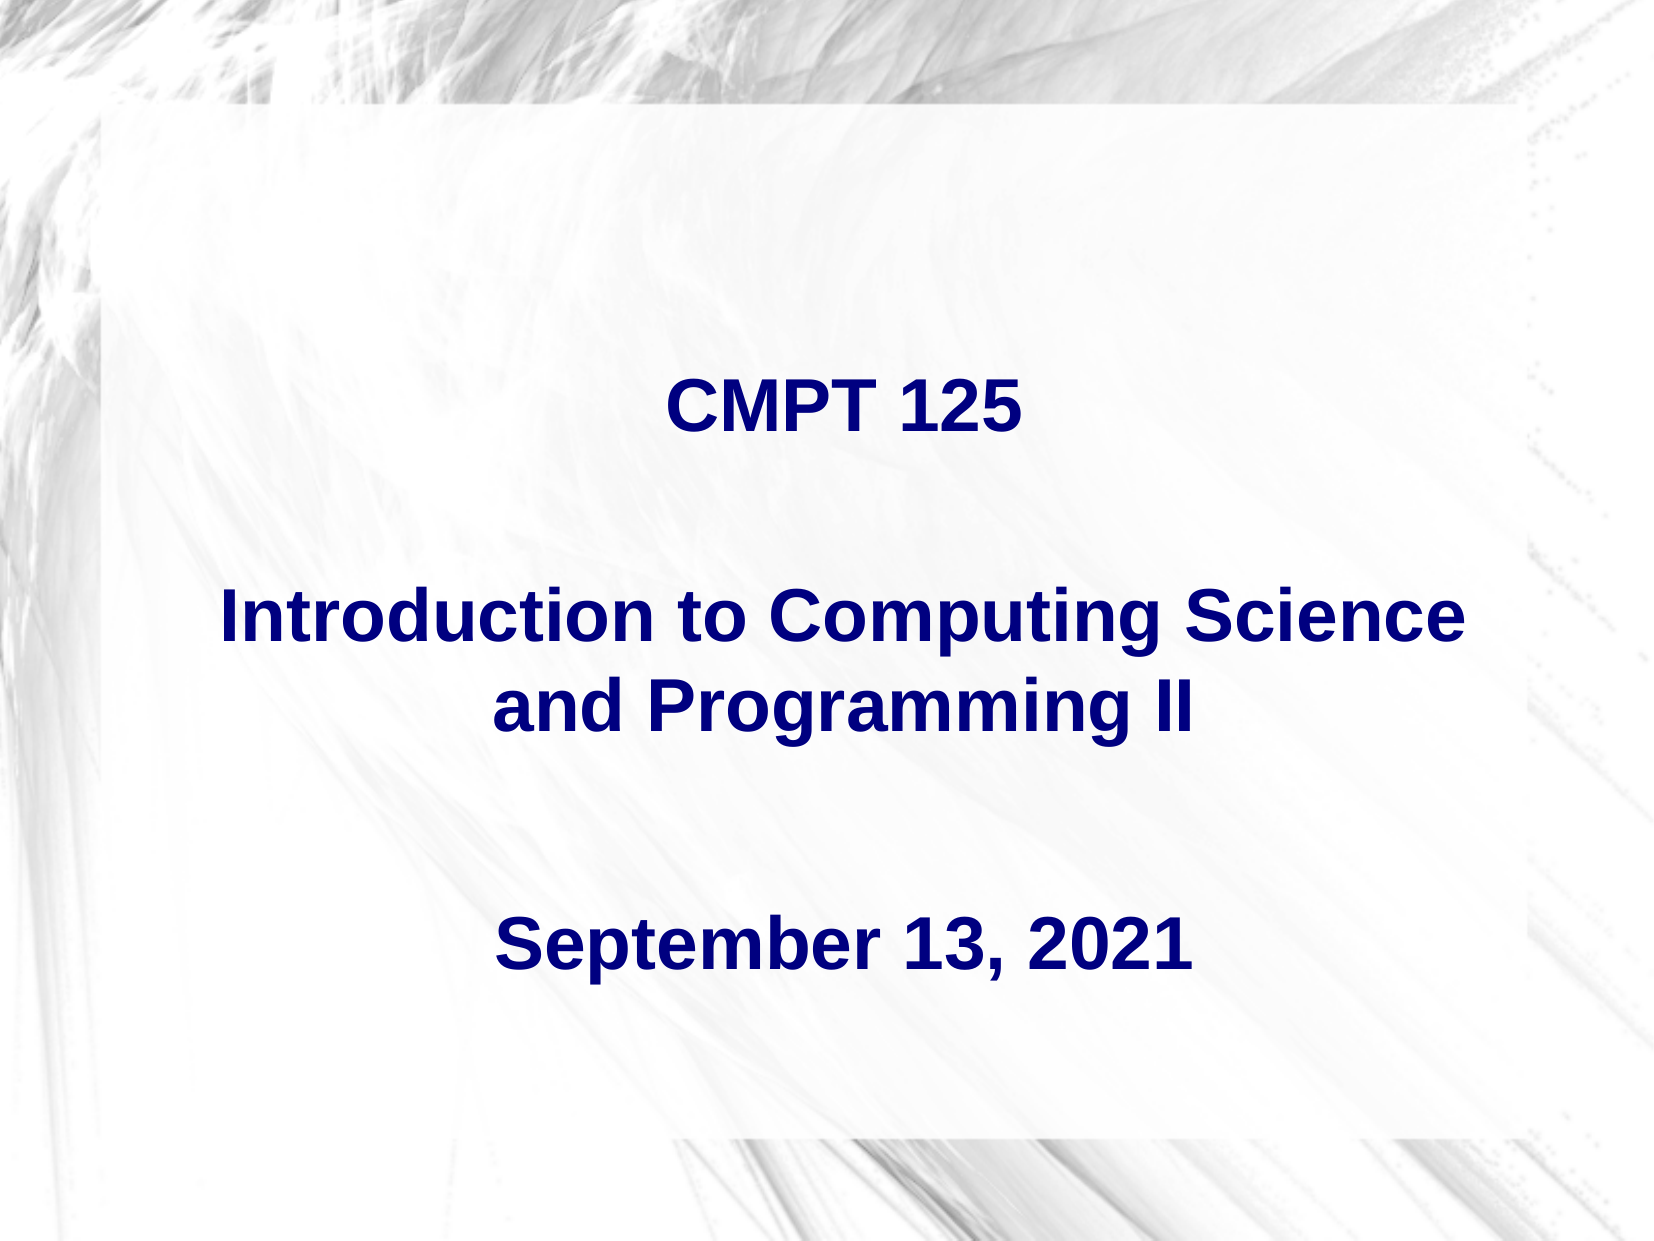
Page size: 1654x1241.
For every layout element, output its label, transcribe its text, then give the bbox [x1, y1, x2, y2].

picture [0, 0, 1654, 1241]
list CMPT 125 Introduction to Computing Science and Programming II September 13, 2021 [118, 237, 1571, 1224]
